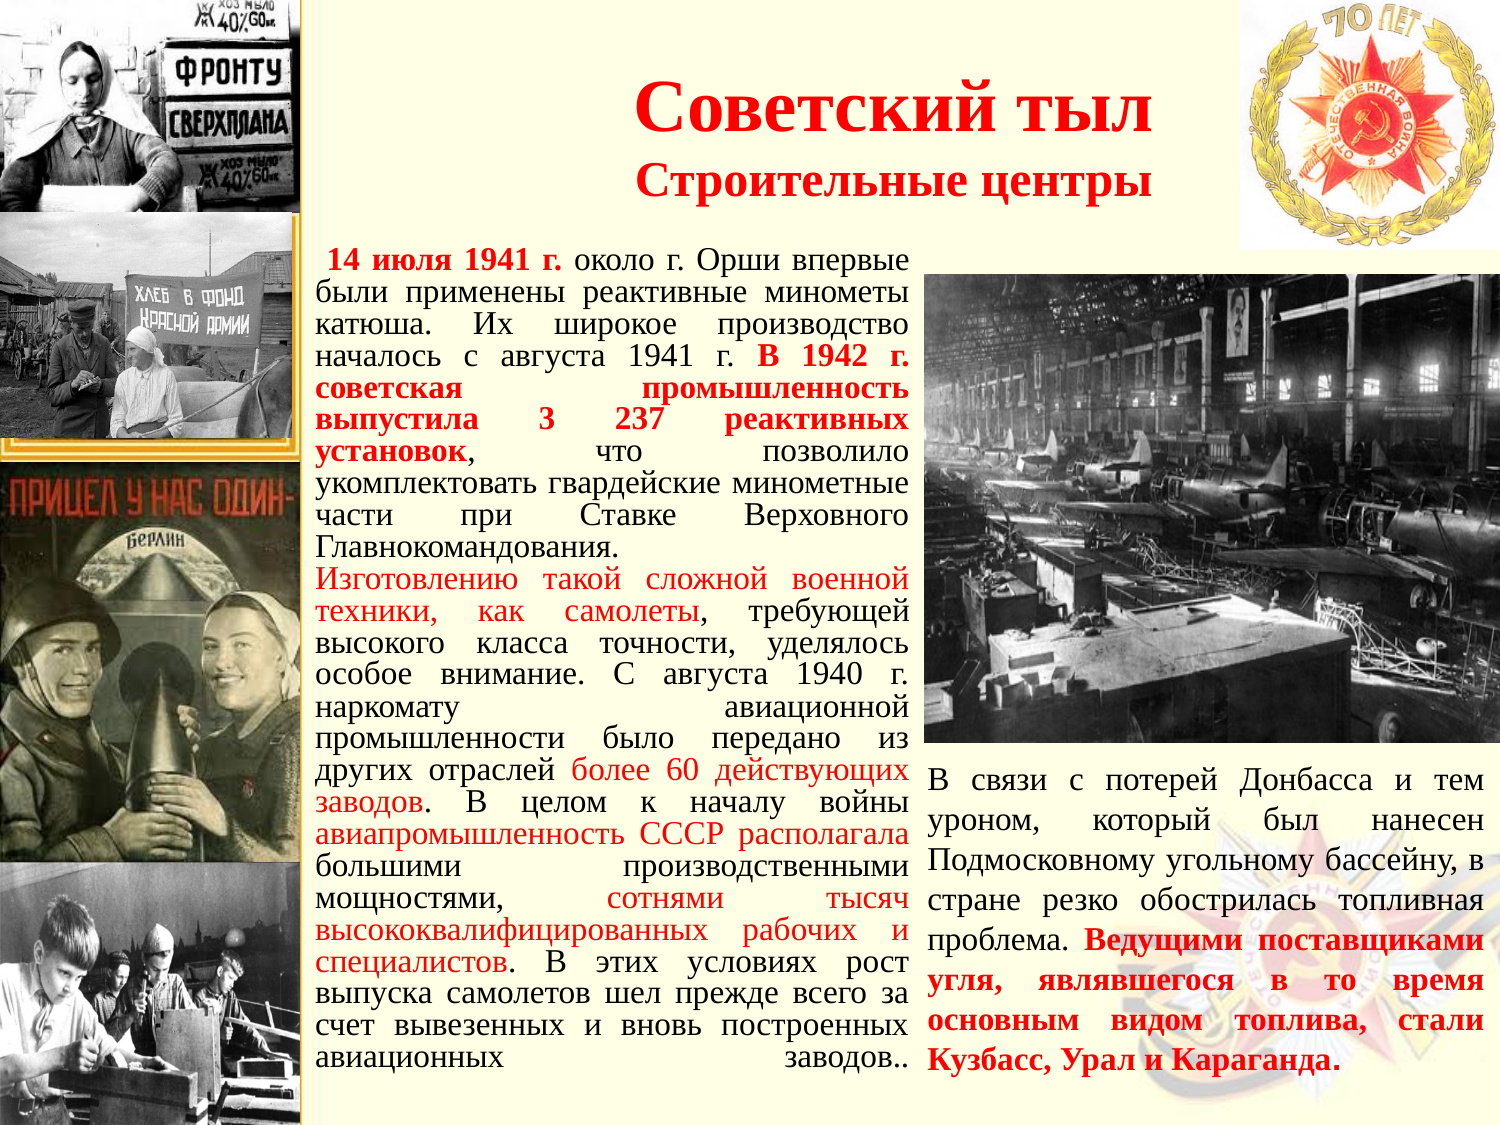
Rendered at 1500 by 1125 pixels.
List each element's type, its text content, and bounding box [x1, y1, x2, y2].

picture [0, 0, 1500, 1125]
text_box В связи с потерей Донбасса и тем уроном, который был нанесен Подмосковному угольному бассейну, в стране резко обострилась топливная проблема. Ведущими поставщиками угля, являвшегося в то время основным видом топлива, стали Кузбасс, Урал и Караганда. [912, 749, 1500, 1085]
title Советский тыл Строительные центры [337, 37, 1234, 226]
text_box 14 июля 1941 г. около г. Орши впервые были применены реактивные минометы катюша. Их широкое производство началось с августа 1941 г. В 1942 г. советская промышленность выпустила 3 237 реактивных установок, что позволило укомплектовать гвардейские минометные части при Ставке Верховного Главнокомандования. Изготовлению такой сложной военной техники, как самолеты, требующей высокого класса точности, уделялось особое внимание. С августа 1940 г. наркомату авиационной промышленности было передано из других отраслей более 60 действующих заводов. В целом к началу войны авиапромышленность СССР располагала большими производственными мощностями, сотнями тысяч высококвалифицированных рабочих и специалистов. В этих условиях рост выпуска самолетов шел прежде всего за счет вывезенных и вновь построенных авиационных заводов.. [302, 237, 925, 1100]
